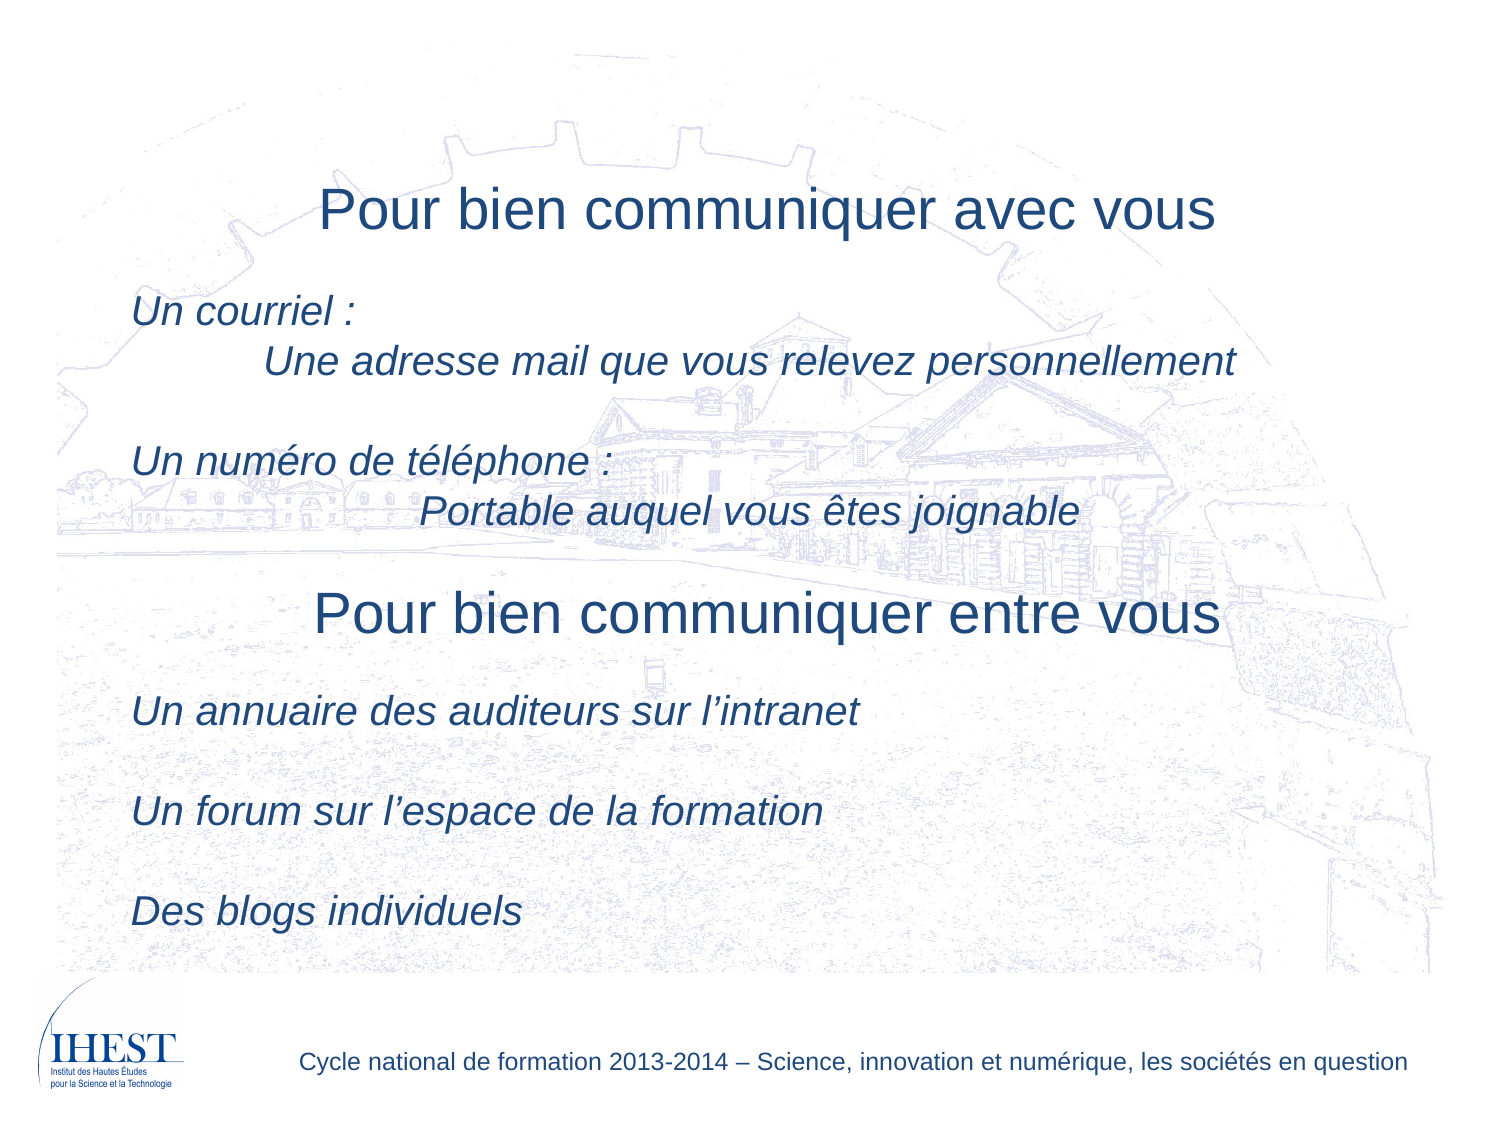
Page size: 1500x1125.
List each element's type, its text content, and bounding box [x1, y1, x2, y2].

picture [38, 45, 1443, 1089]
text_box Pour bien communiquer entre vous [75, 567, 1462, 658]
title Pour bien communiquer avec vous [75, 163, 1462, 254]
text_box Un courriel : Une adresse mail que vous relevez personnellement Un numéro de téléphone : Portable auquel vous êtes joignable Un annuaire des auditeurs sur l’intranet Un forum sur l’espace de la formation Des blogs individuels [115, 276, 1385, 567]
text_box Un courriel : Une adresse mail que vous relevez personnellement Un numéro de téléphone : Portable auquel vous êtes joignable Un annuaire des auditeurs sur l’intranet Un forum sur l’espace de la formation Des blogs individuels [115, 658, 1385, 942]
